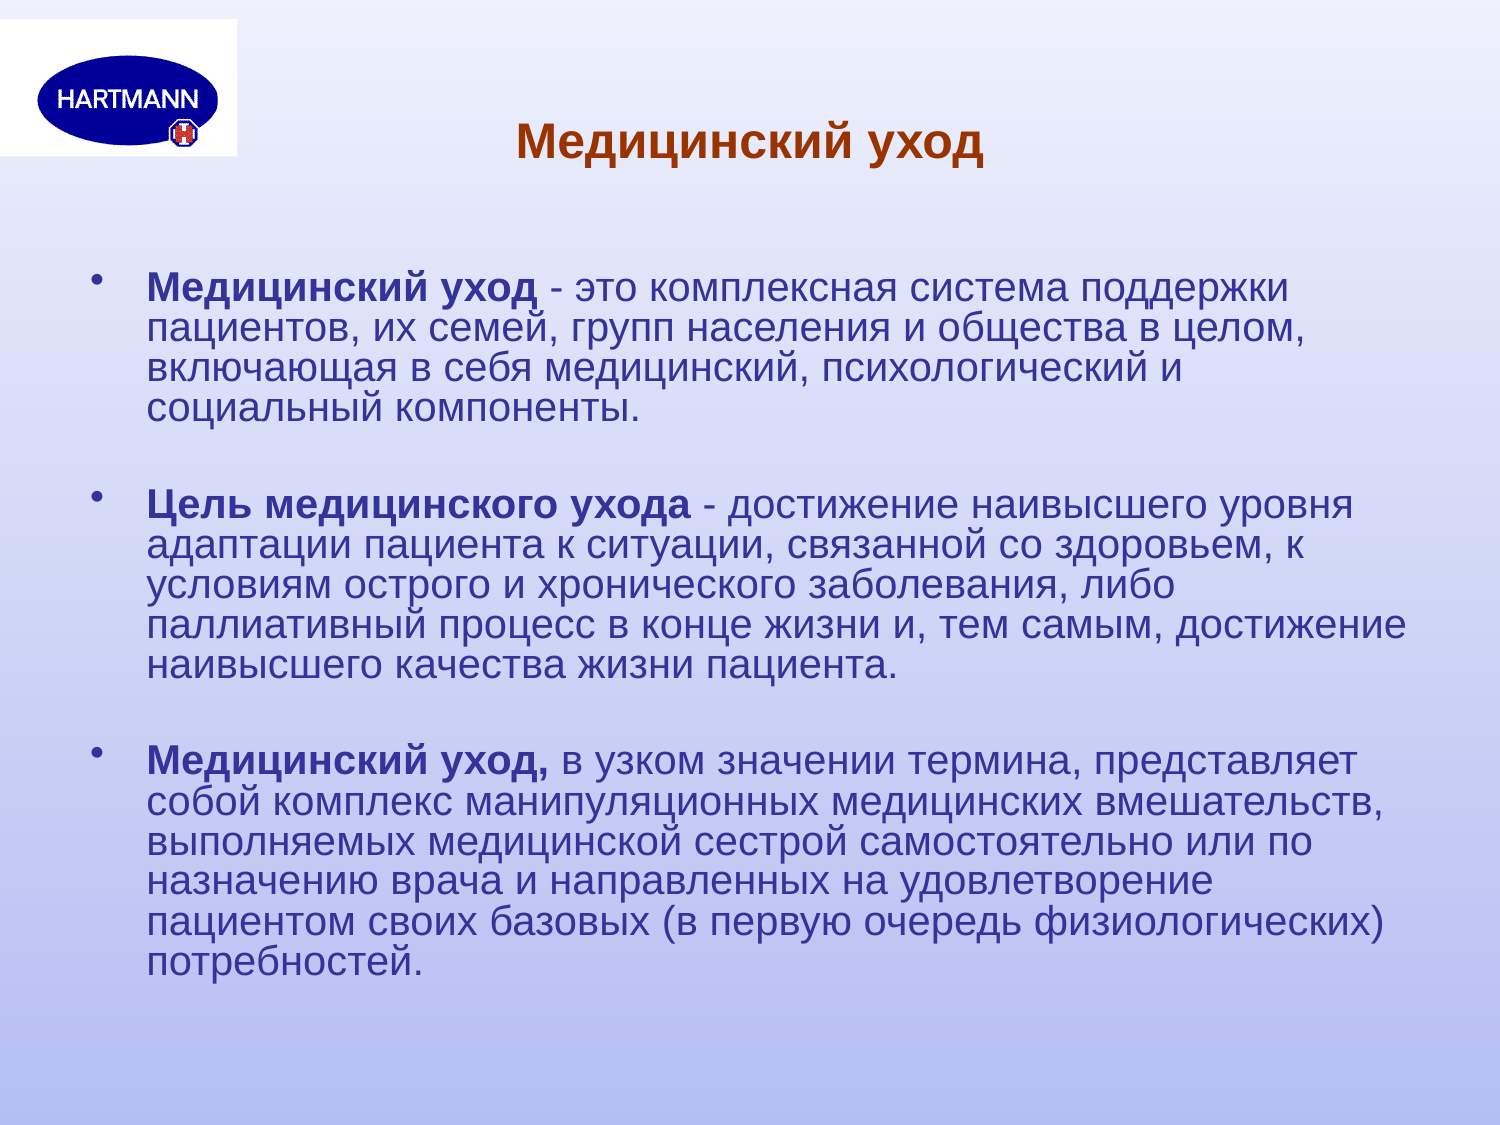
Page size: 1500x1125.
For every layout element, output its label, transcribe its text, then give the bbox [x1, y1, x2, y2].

title Медицинский уход [75, 45, 1425, 233]
list Медицинский уход - это комплексная система поддержки пациентов, их семей, групп населения и общества в целом, включающая в себя медицинский, психологический и социальный компоненты. Цель медицинского ухода - достижение наивысшего уровня адаптации пациента к ситуации, связанной со здоровьем, к условиям острого и хронического заболевания, либо паллиативный процесс в конце жизни и, тем самым, достижение наивысшего качества жизни пациента. Медицинский уход, в узком значении термина, представляет собой комплекс манипуляционных медицинских вмешательств, выполняемых медицинской сестрой самостоятельно или по назначению врача и направленных на удовлетворение пациентом своих базовых (в первую очередь физиологических) потребностей. [75, 262, 1425, 1005]
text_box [0, 18, 238, 157]
